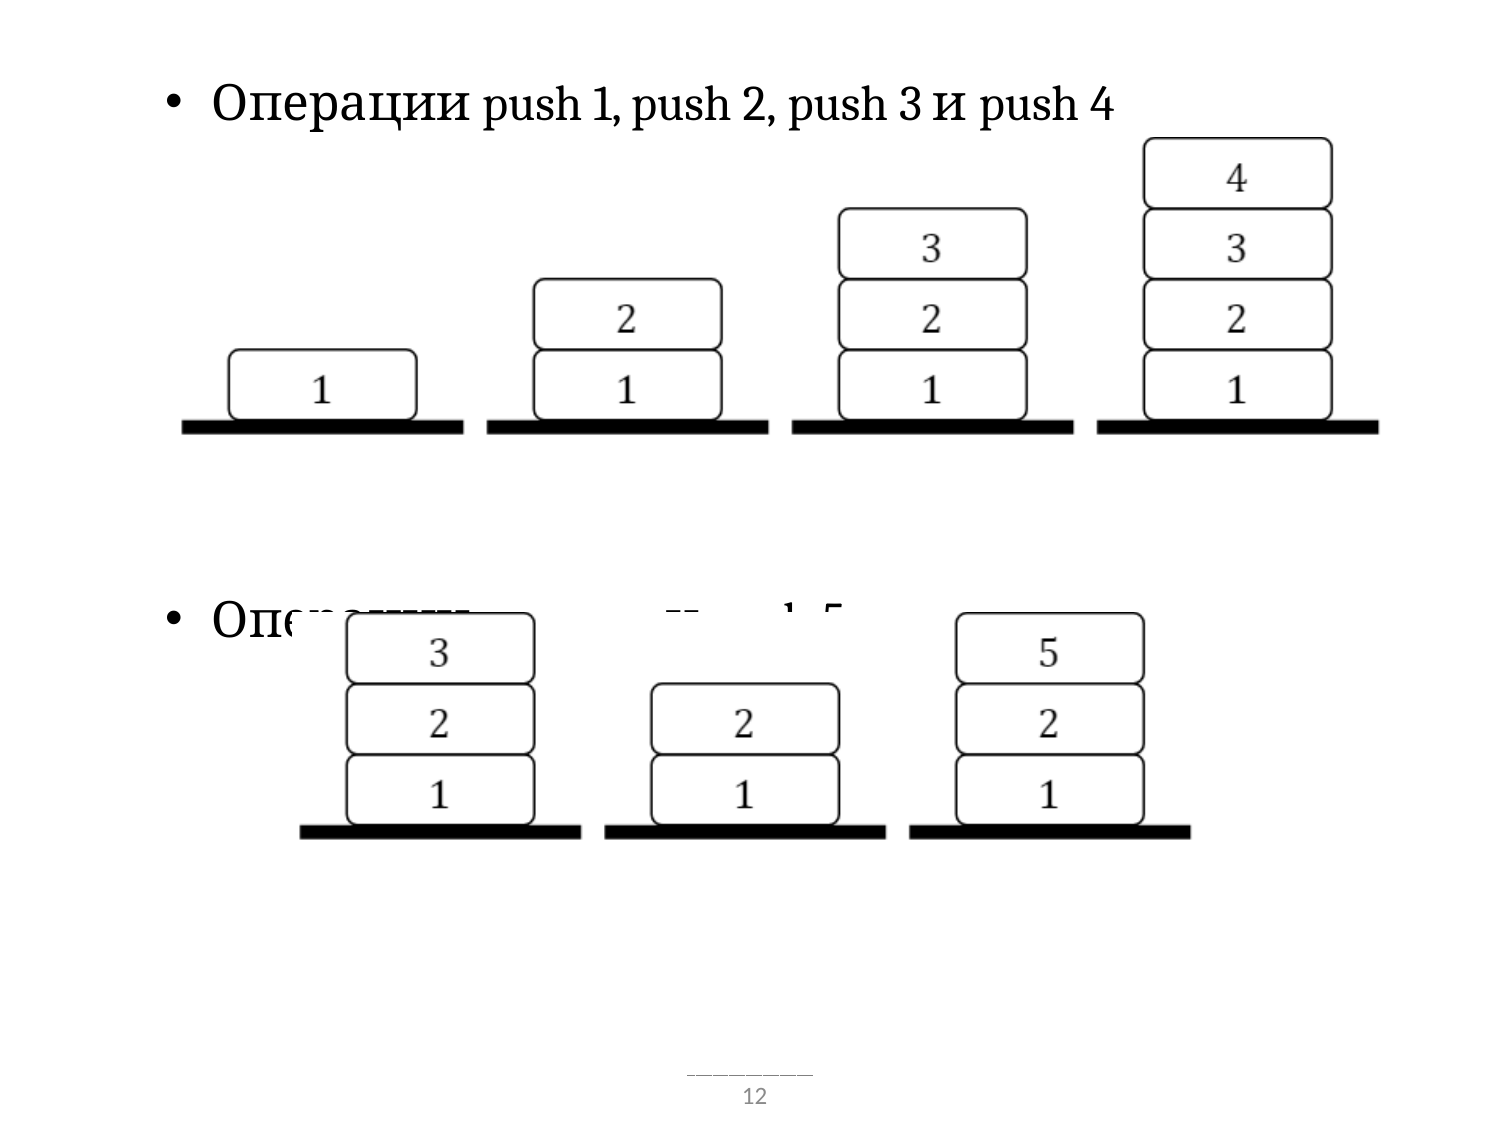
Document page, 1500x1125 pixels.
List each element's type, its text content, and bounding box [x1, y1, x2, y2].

list Операции push 1, push 2, push 3 и push 4 Операции pop, pop и push 5 [75, 62, 1450, 1063]
picture [291, 612, 1201, 843]
slide_number 12 [579, 1065, 930, 1125]
picture [174, 137, 1388, 438]
